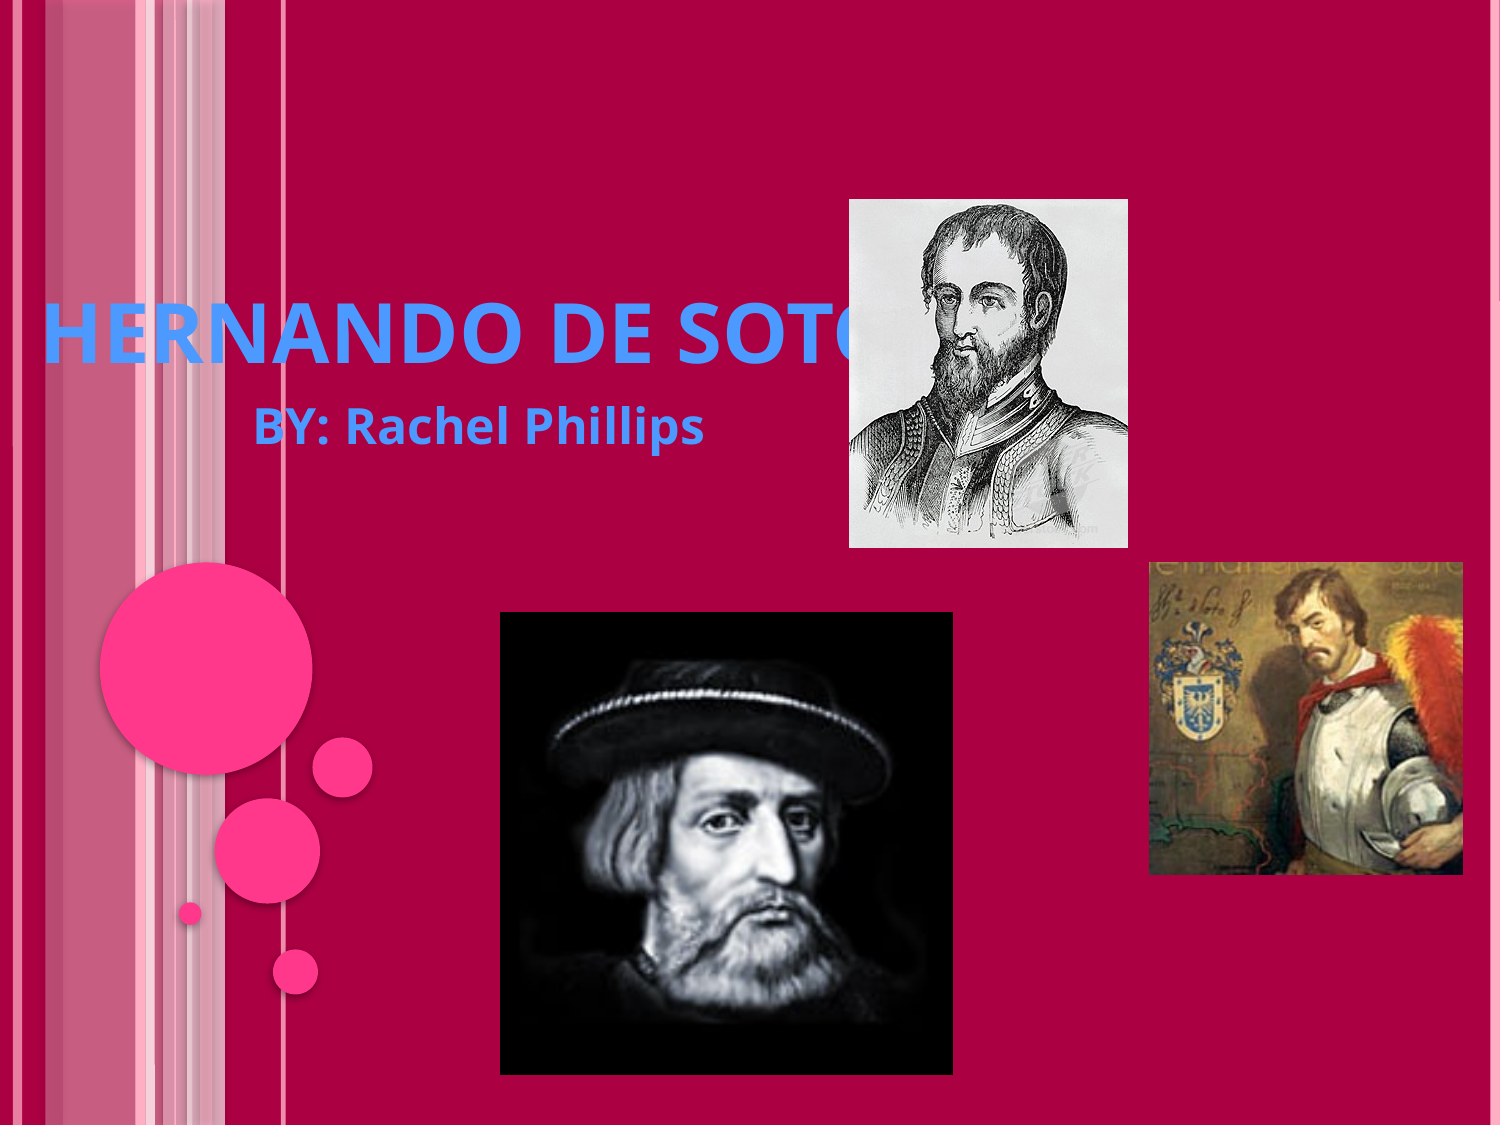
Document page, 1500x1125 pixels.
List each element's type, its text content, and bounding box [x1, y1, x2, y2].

subtitle BY: Rachel Phillips [237, 387, 1288, 675]
picture [499, 611, 953, 1076]
picture [849, 199, 1128, 549]
title Hernando De Soto [24, 87, 1375, 388]
picture [1149, 561, 1463, 876]
